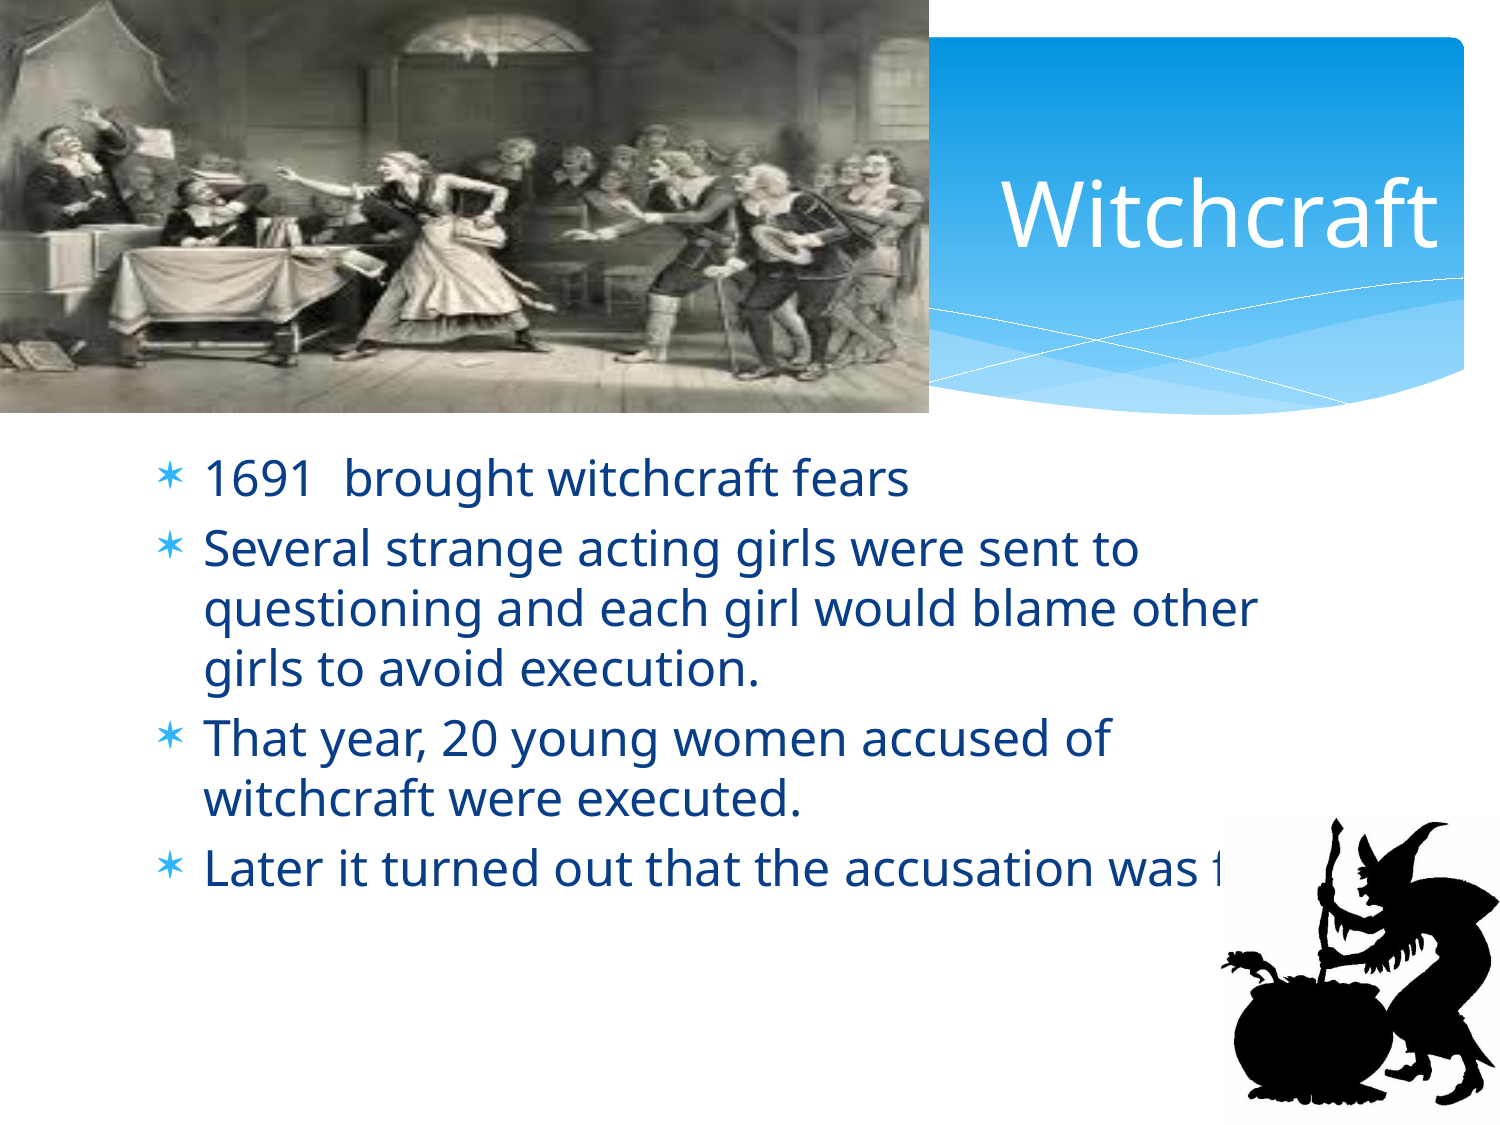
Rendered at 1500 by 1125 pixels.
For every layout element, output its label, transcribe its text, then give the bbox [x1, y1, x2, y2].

picture [0, 0, 929, 413]
picture [1219, 812, 1500, 1125]
title Witchcraft [934, 107, 1500, 314]
list 1691 brought witchcraft fears Several strange acting girls were sent to questioning and each girl would blame other girls to avoid execution. That year, 20 young women accused of witchcraft were executed. Later it turned out that the accusation was false. [143, 438, 1359, 1005]
